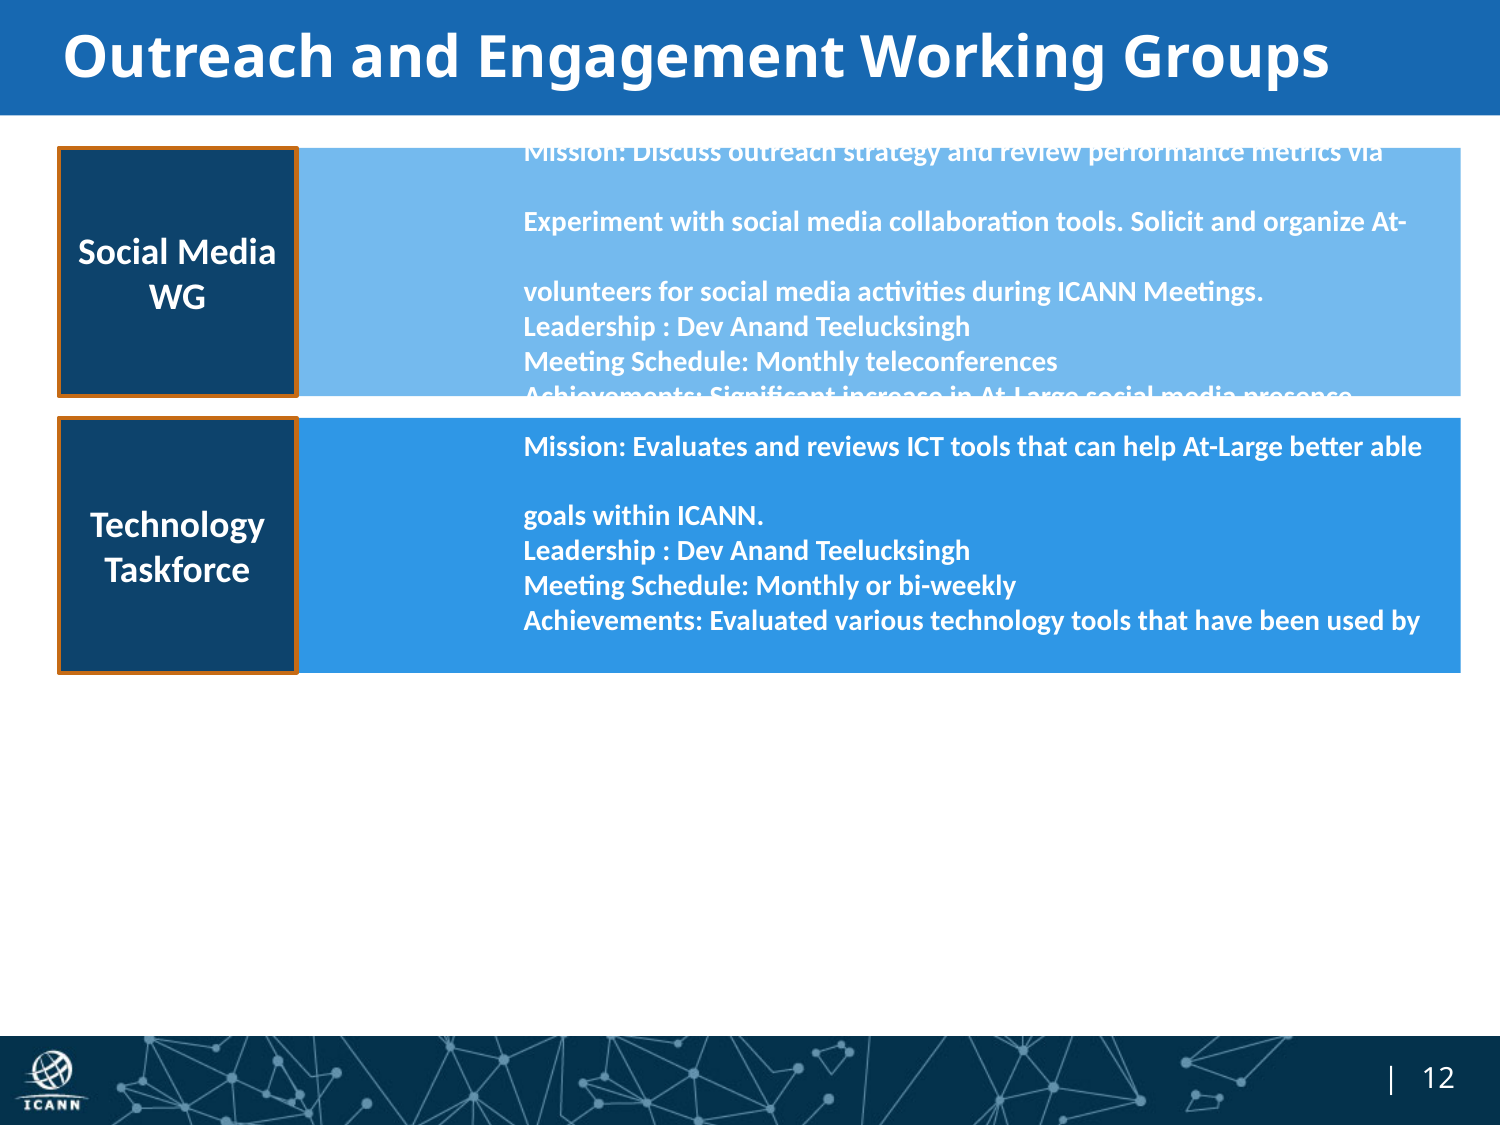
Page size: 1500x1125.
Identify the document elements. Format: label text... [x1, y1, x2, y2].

text_box Mission: Evaluates and reviews ICT tools that can help At-Large better able to accomplish its goals within ICANN. Leadership : Dev Anand Teelucksingh Meeting Schedule: Monthly or bi-weekly Achievements: Evaluated various technology tools that have been used by At-Large. [299, 416, 1463, 675]
text_box Social Media WG [57, 146, 299, 398]
title Outreach and Engagement Working Groups [0, 0, 1500, 116]
text_box Technology Taskforce [57, 416, 299, 675]
picture [0, 1036, 1500, 1125]
text_box Mission: Discuss outreach strategy and review performance metrics via social media. Experiment with social media collaboration tools. Solicit and organize At-Large volunteers for social media activities during ICANN Meetings. Leadership : Dev Anand Teelucksingh Meeting Schedule: Monthly teleconferences Achievements: Significant increase in At-Large social media presence. [299, 146, 1463, 398]
